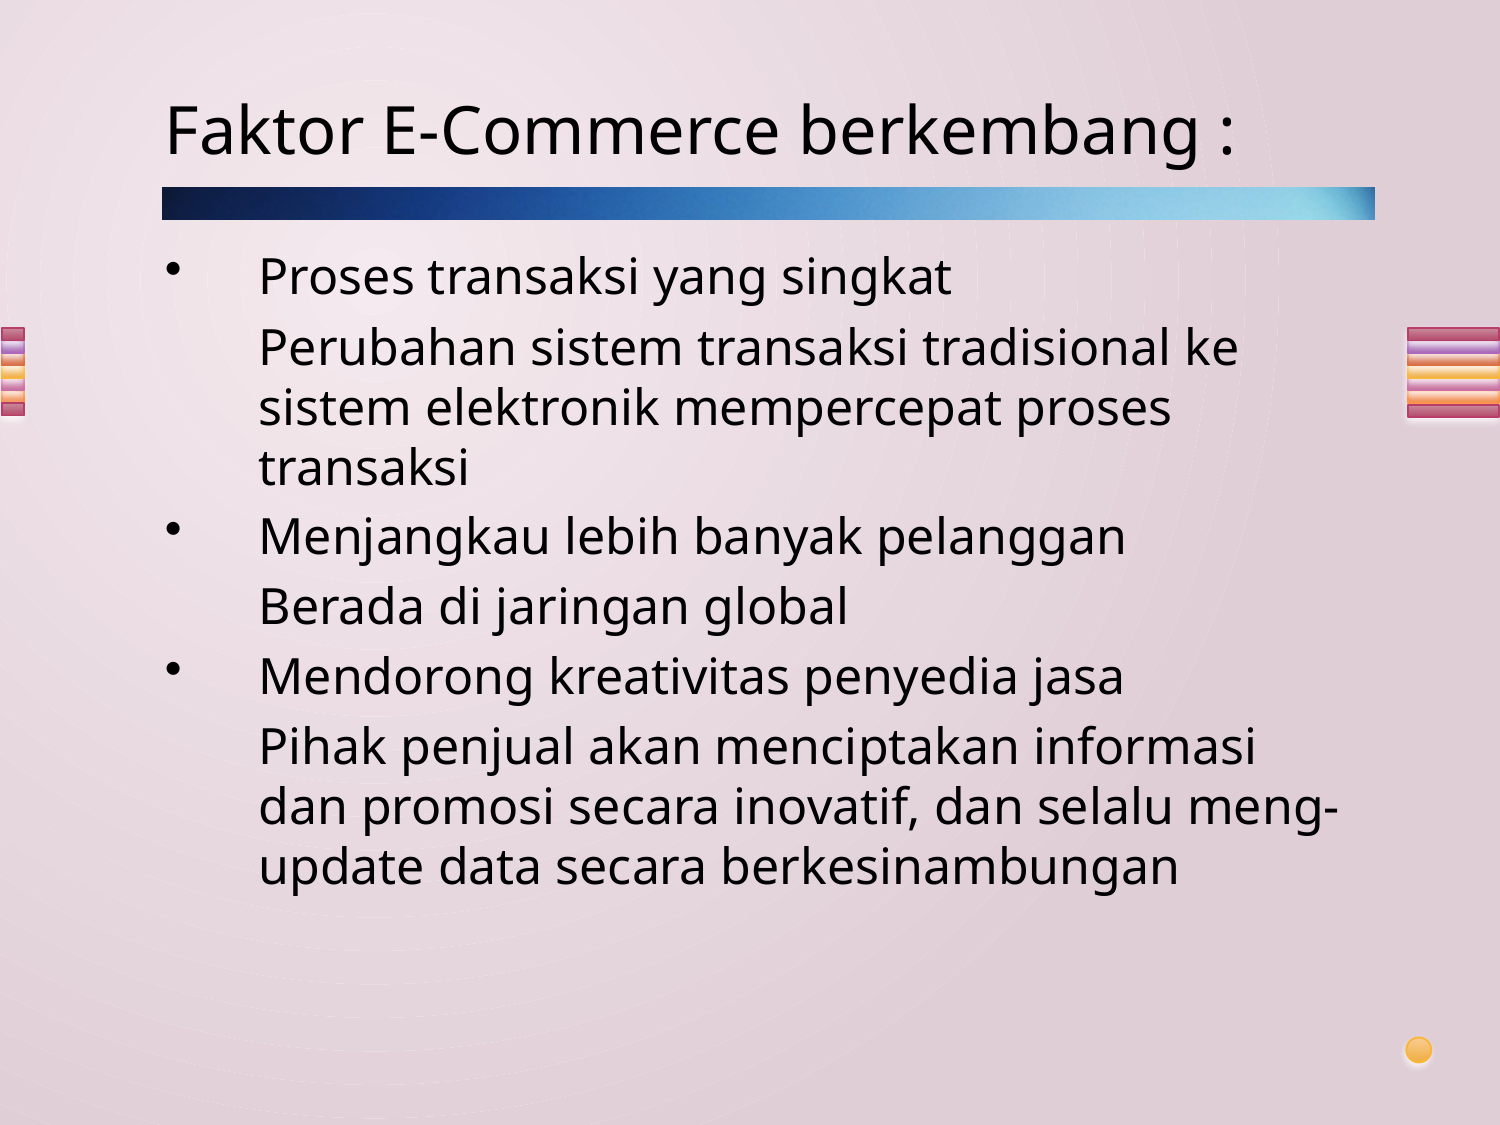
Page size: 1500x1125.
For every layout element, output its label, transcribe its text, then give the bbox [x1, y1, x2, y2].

list Proses transaksi yang singkat Perubahan sistem transaksi tradisional ke sistem elektronik mempercepat proses transaksi Menjangkau lebih banyak pelanggan Berada di jaringan global Mendorong kreativitas penyedia jasa Pihak penjual akan menciptakan informasi dan promosi secara inovatif, dan selalu meng-update data secara berkesinambungan [150, 237, 1375, 1005]
text_box [150, 175, 1388, 261]
title Faktor E-Commerce berkembang : [150, 62, 1413, 175]
picture [162, 186, 1376, 220]
